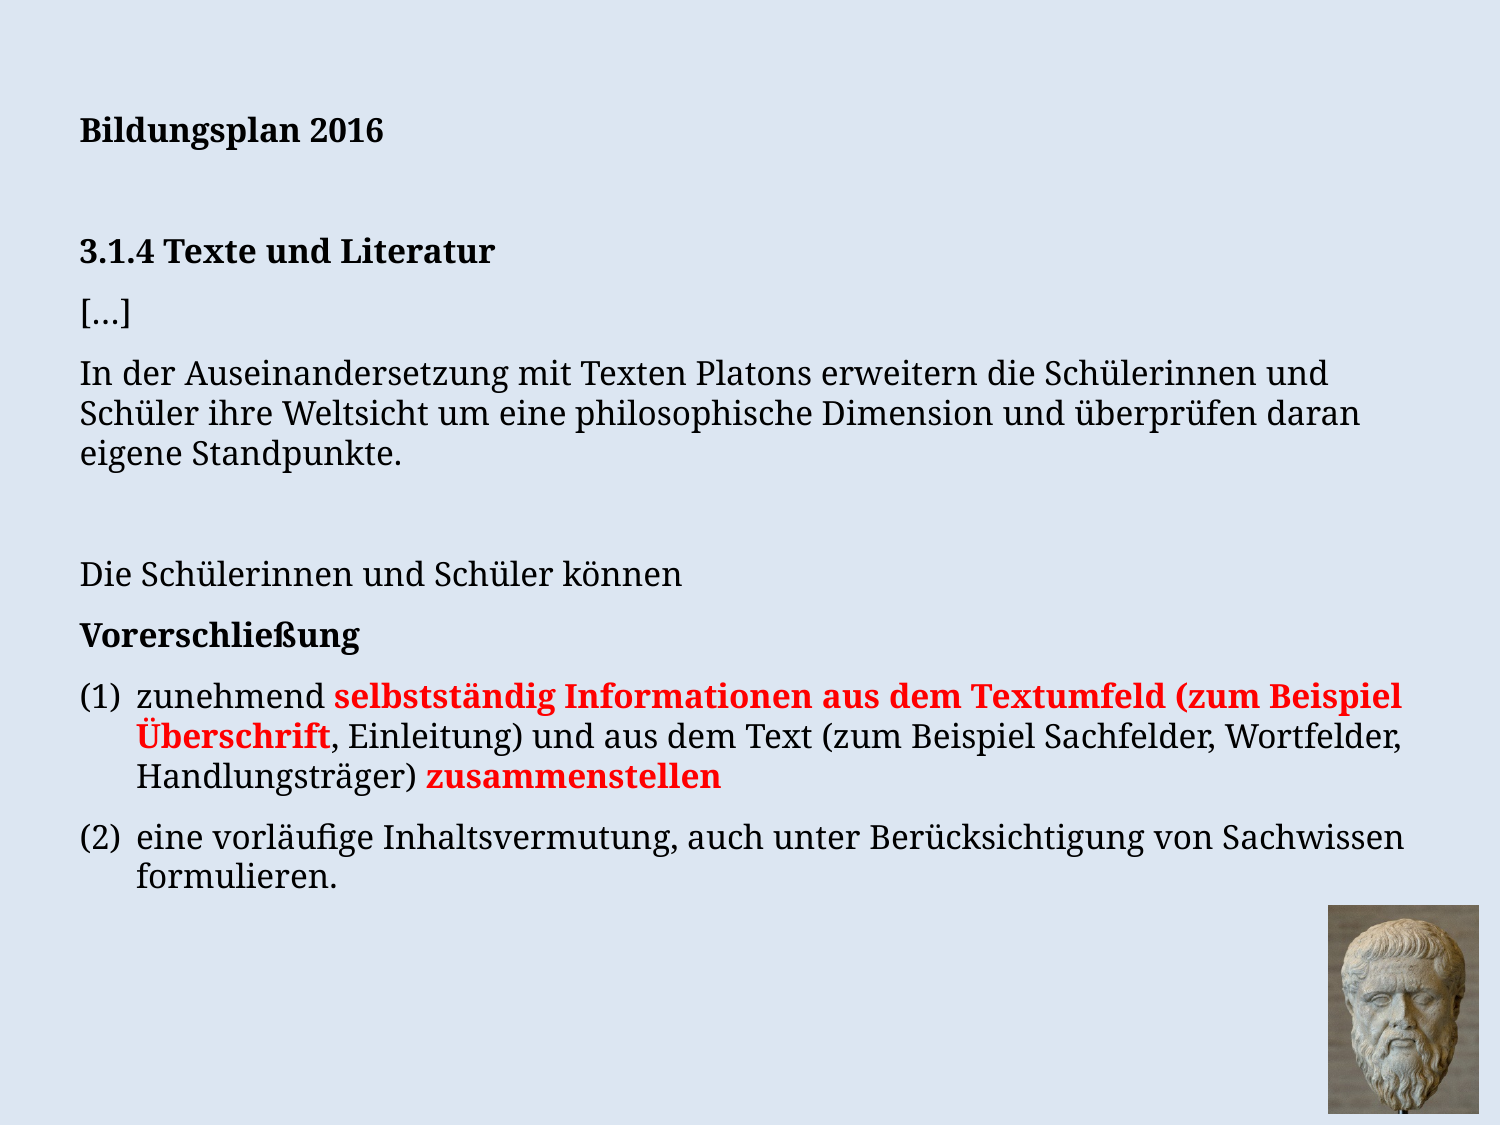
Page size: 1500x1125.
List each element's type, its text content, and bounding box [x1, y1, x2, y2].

text_box Bildungsplan 2016 3.1.4 Texte und Literatur […] In der Auseinandersetzung mit Texten Platons erweitern die Schülerinnen und Schüler ihre Weltsicht um eine philosophische Dimension und überprüfen daran eigene Standpunkte. Die Schülerinnen und Schüler können Vorerschließung zunehmend selbstständig Informationen aus dem Textumfeld (zum Beispiel Überschrift, Einleitung) und aus dem Text (zum Beispiel Sachfelder, Wortfelder, Handlungsträger) zusammenstellen eine vorläufige Inhaltsvermutung, auch unter Berücksichtigung von Sachwissen formulieren. [64, 101, 1424, 903]
picture [1328, 904, 1479, 1114]
